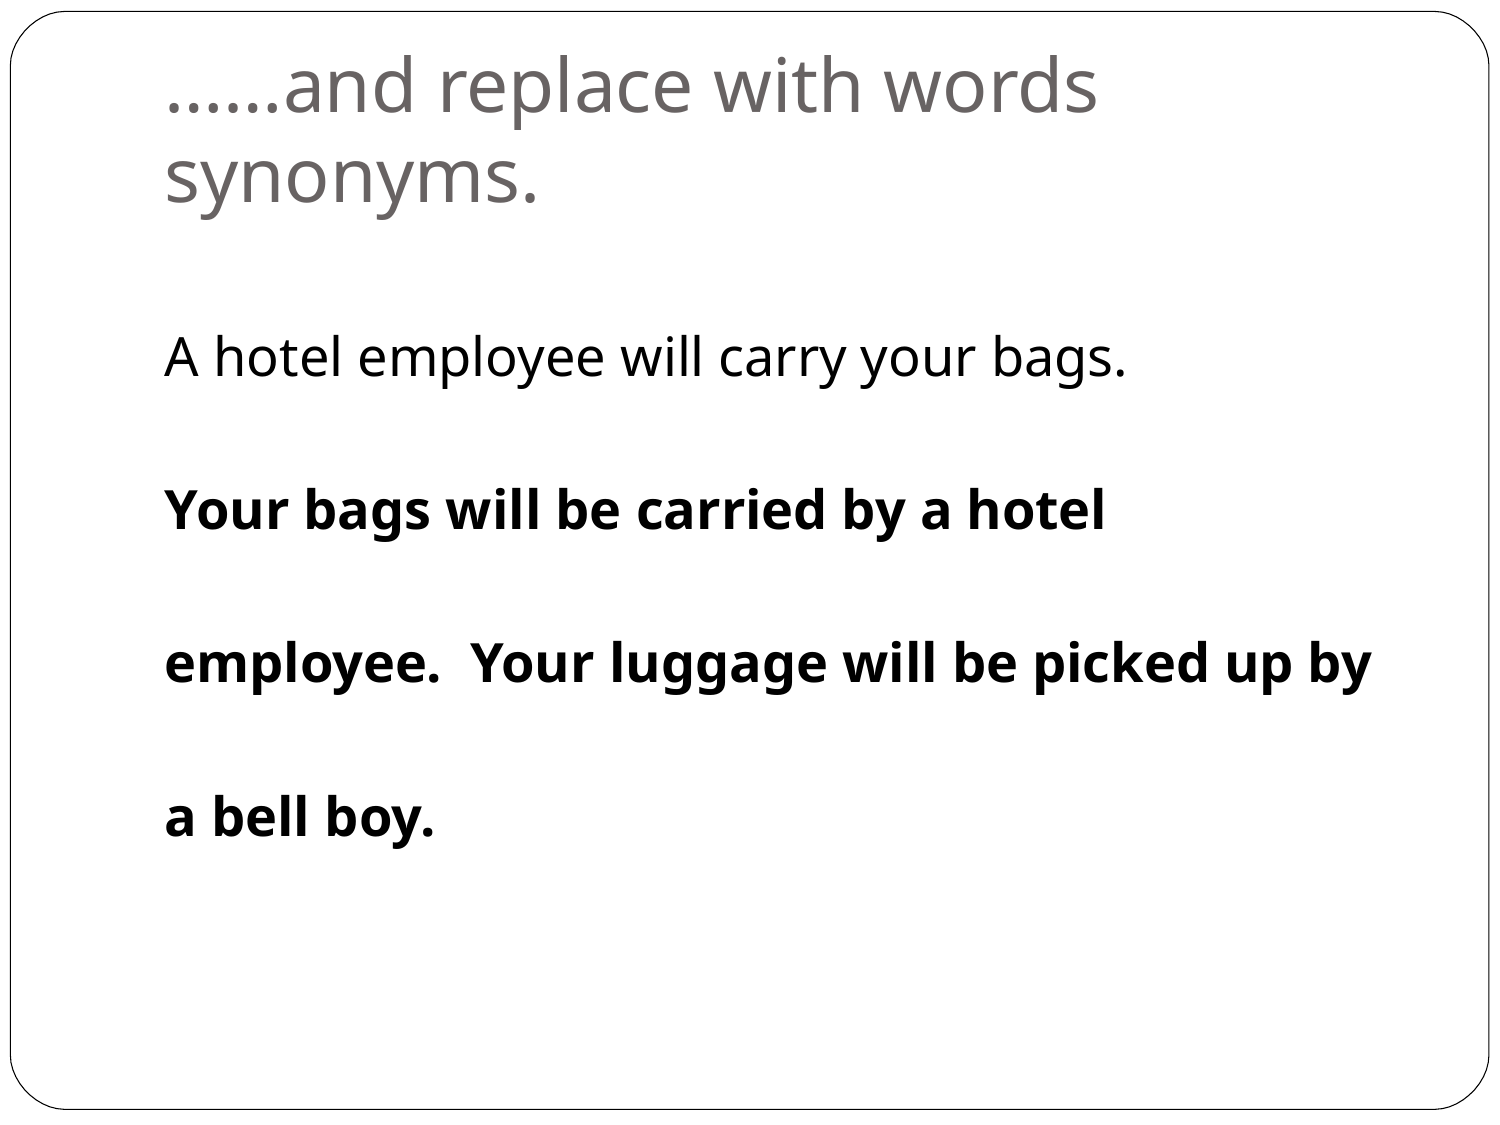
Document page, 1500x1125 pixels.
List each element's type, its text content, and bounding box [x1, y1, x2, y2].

text_box A hotel employee will carry your bags. Your bags will be carried by a hotel employee. Your luggage will be picked up by a bell boy. [162, 320, 1400, 847]
title ……and replace with words synonyms. [97, 35, 1403, 226]
